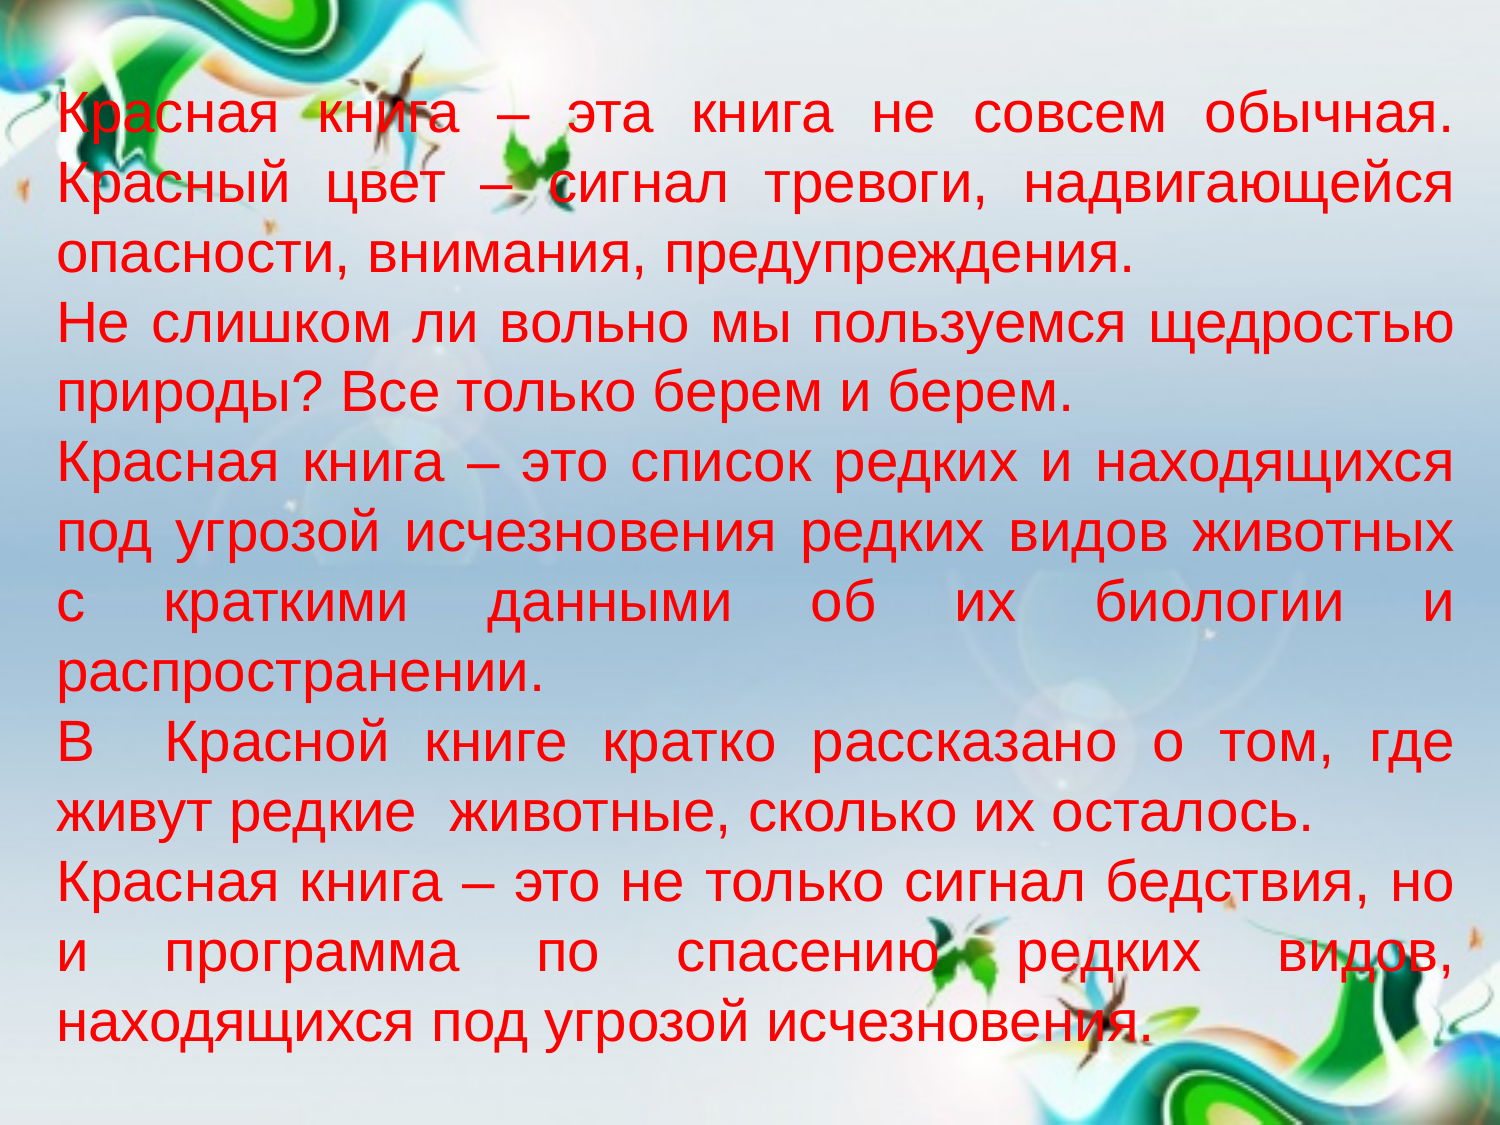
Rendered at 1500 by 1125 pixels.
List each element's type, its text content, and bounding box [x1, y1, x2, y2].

text_box Красная книга – эта книга не совсем обычная. Красный цвет – сигнал тревоги, надвигающейся опасности, внимания, предупреждения. Не слишком ли вольно мы пользуемся щедростью природы? Все только берем и берем. Красная книга – это список редких и находящихся под угрозой исчезновения редких видов животных с краткими данными об их биологии и распространении. В Красной книге кратко рассказано о том, где живут редкие животные, сколько их осталось. Красная книга – это не только сигнал бедствия, но и программа по спасению редких видов, находящихся под угрозой исчезновения. [41, 66, 1471, 1125]
picture [0, 0, 1500, 1125]
